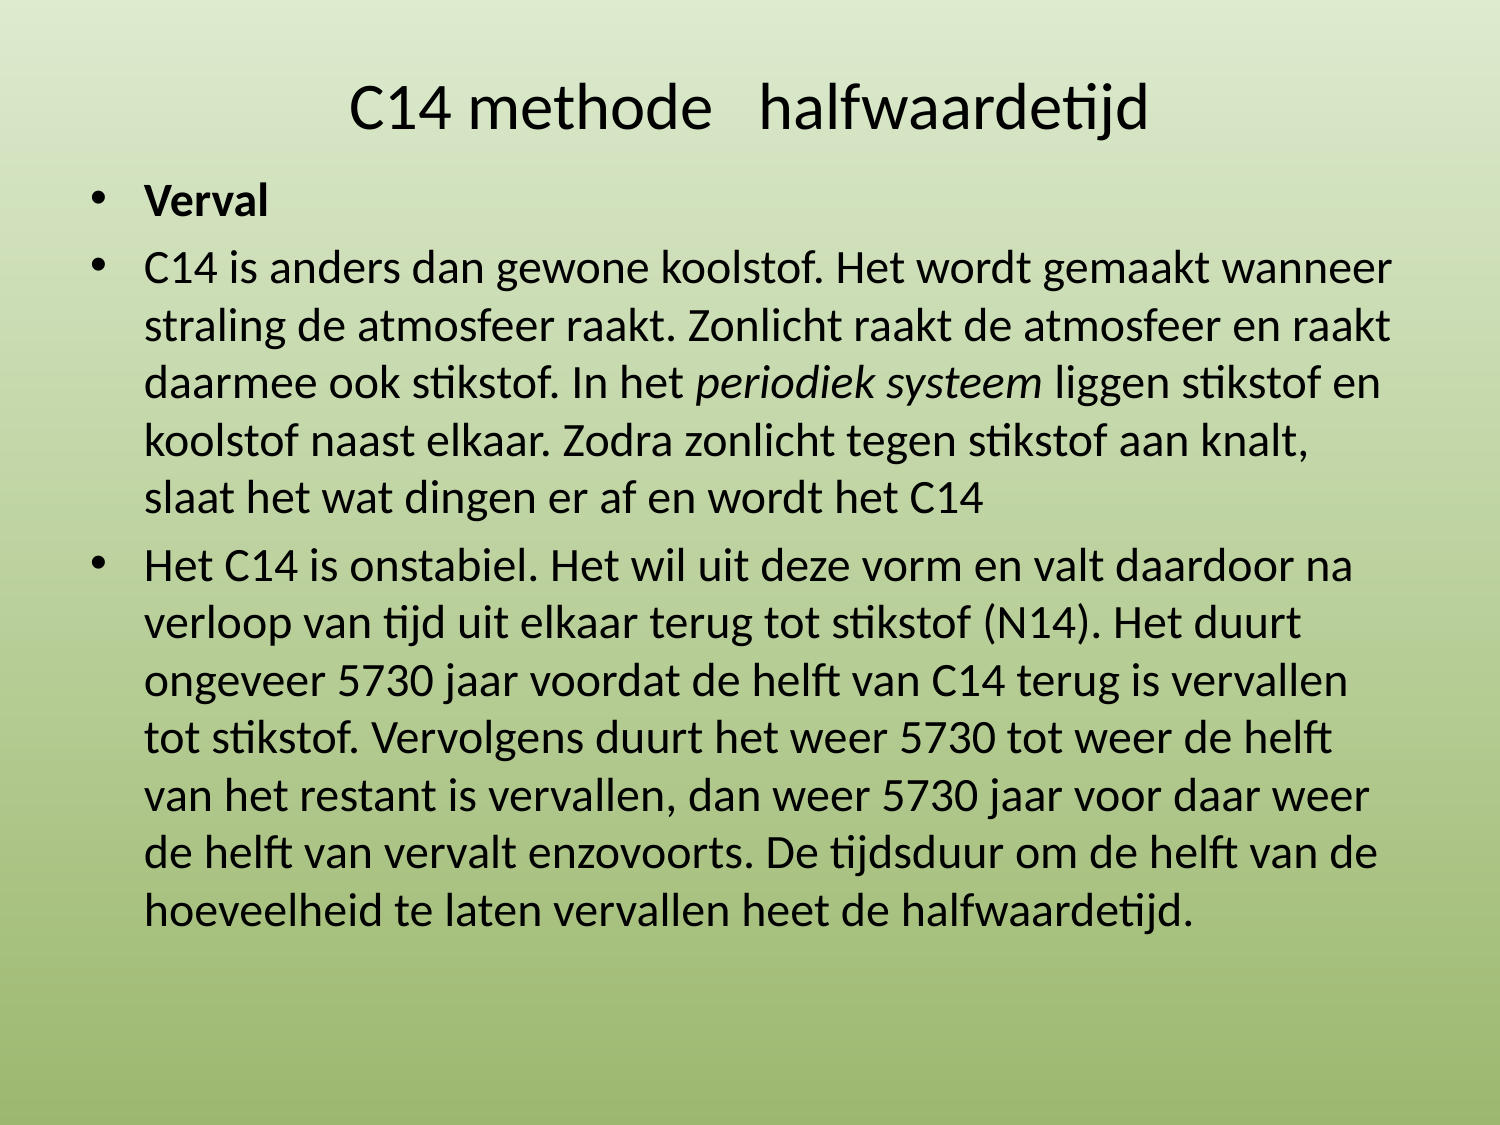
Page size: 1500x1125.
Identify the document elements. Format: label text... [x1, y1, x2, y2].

list Verval C14 is anders dan gewone koolstof. Het wordt gemaakt wanneer straling de atmosfeer raakt. Zonlicht raakt de atmosfeer en raakt daarmee ook stikstof. In het periodiek systeem liggen stikstof en koolstof naast elkaar. Zodra zonlicht tegen stikstof aan knalt, slaat het wat dingen er af en wordt het C14 Het C14 is onstabiel. Het wil uit deze vorm en valt daardoor na verloop van tijd uit elkaar terug tot stikstof (N14). Het duurt ongeveer 5730 jaar voordat de helft van C14 terug is vervallen tot stikstof. Vervolgens duurt het weer 5730 tot weer de helft van het restant is vervallen, dan weer 5730 jaar voor daar weer de helft van vervalt enzovoorts. De tijdsduur om de helft van de hoeveelheid te laten vervallen heet de halfwaardetijd. [75, 160, 1425, 1005]
title C14 methode halfwaardetijd [75, 45, 1425, 160]
